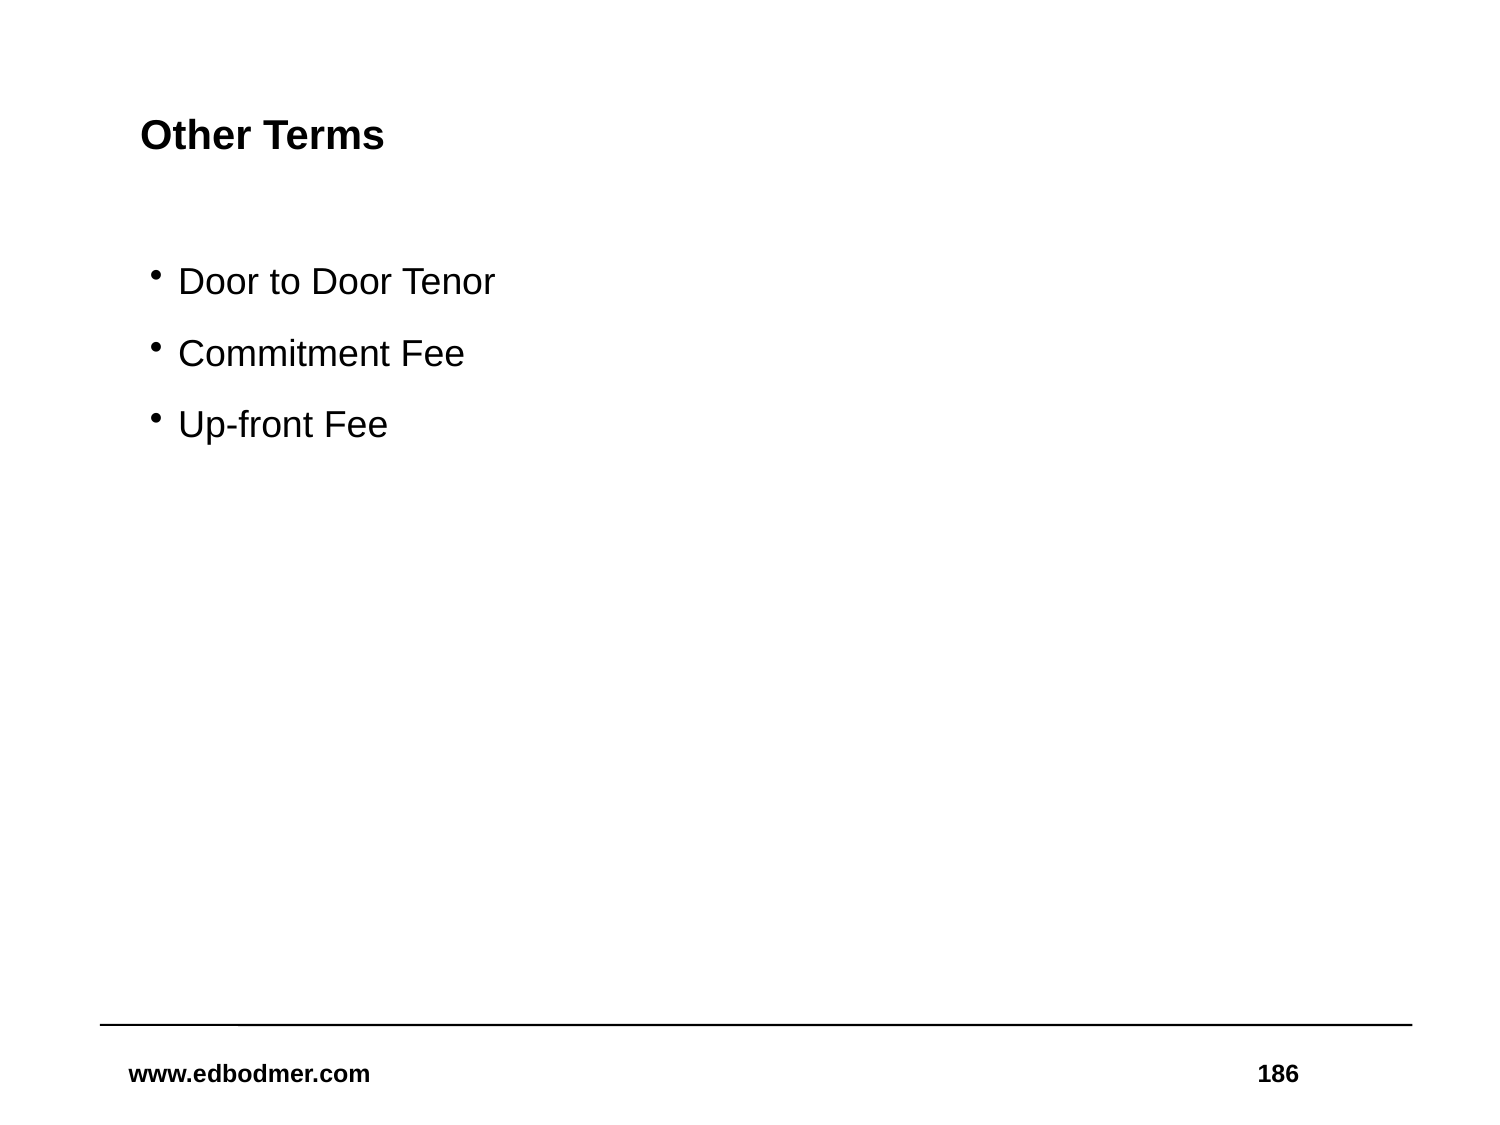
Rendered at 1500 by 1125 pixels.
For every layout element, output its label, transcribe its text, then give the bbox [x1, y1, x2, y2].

list Door to Door Tenor Commitment Fee Up-front Fee [125, 249, 1375, 1000]
title Other Terms [125, 99, 1288, 225]
